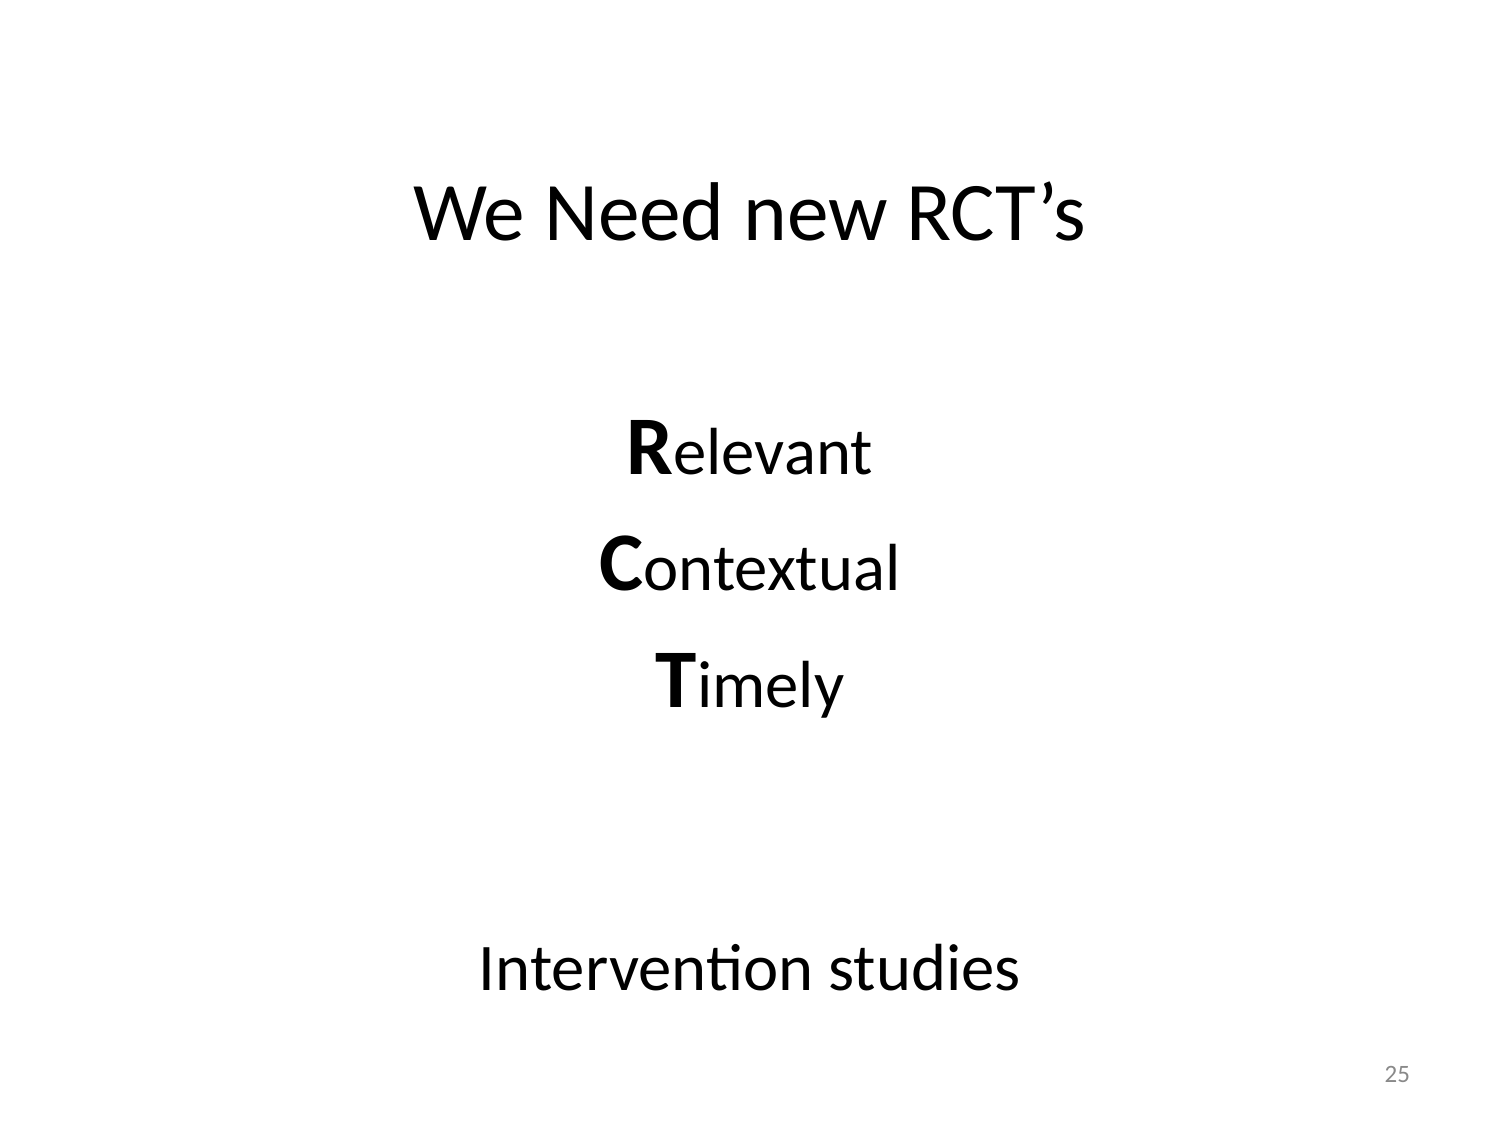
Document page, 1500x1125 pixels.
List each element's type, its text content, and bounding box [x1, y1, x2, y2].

slide_number 25 [1074, 1042, 1425, 1103]
list We Need new RCT’s Relevant Contextual Timely Intervention studies [74, 149, 1426, 893]
